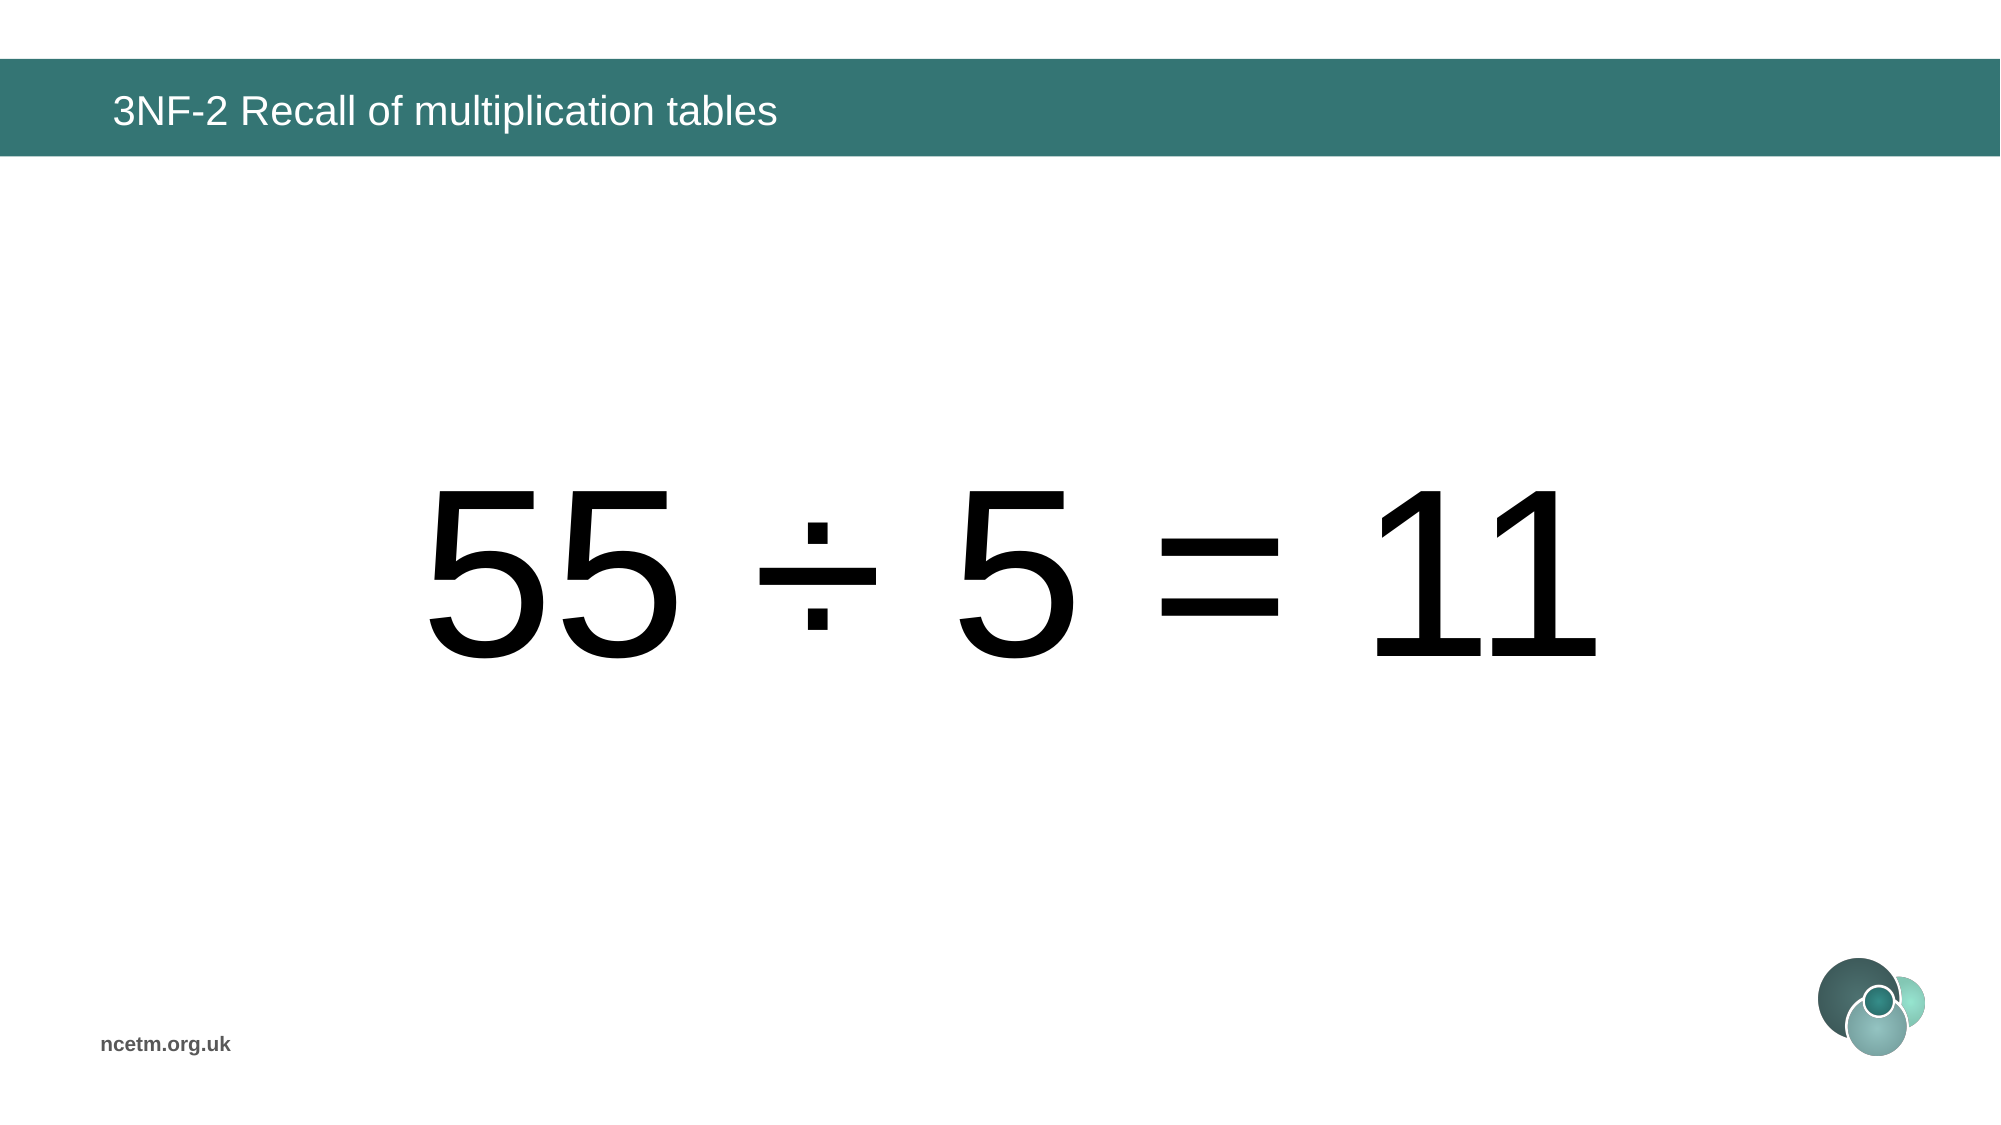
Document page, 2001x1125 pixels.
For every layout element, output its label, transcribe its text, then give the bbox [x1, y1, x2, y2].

title 3NF-2 Recall of multiplication tables [97, 76, 1945, 147]
text_box 11 [1344, 409, 1624, 712]
text_box 55 ÷ 5 = [405, 409, 1344, 712]
picture [1818, 958, 1925, 1056]
